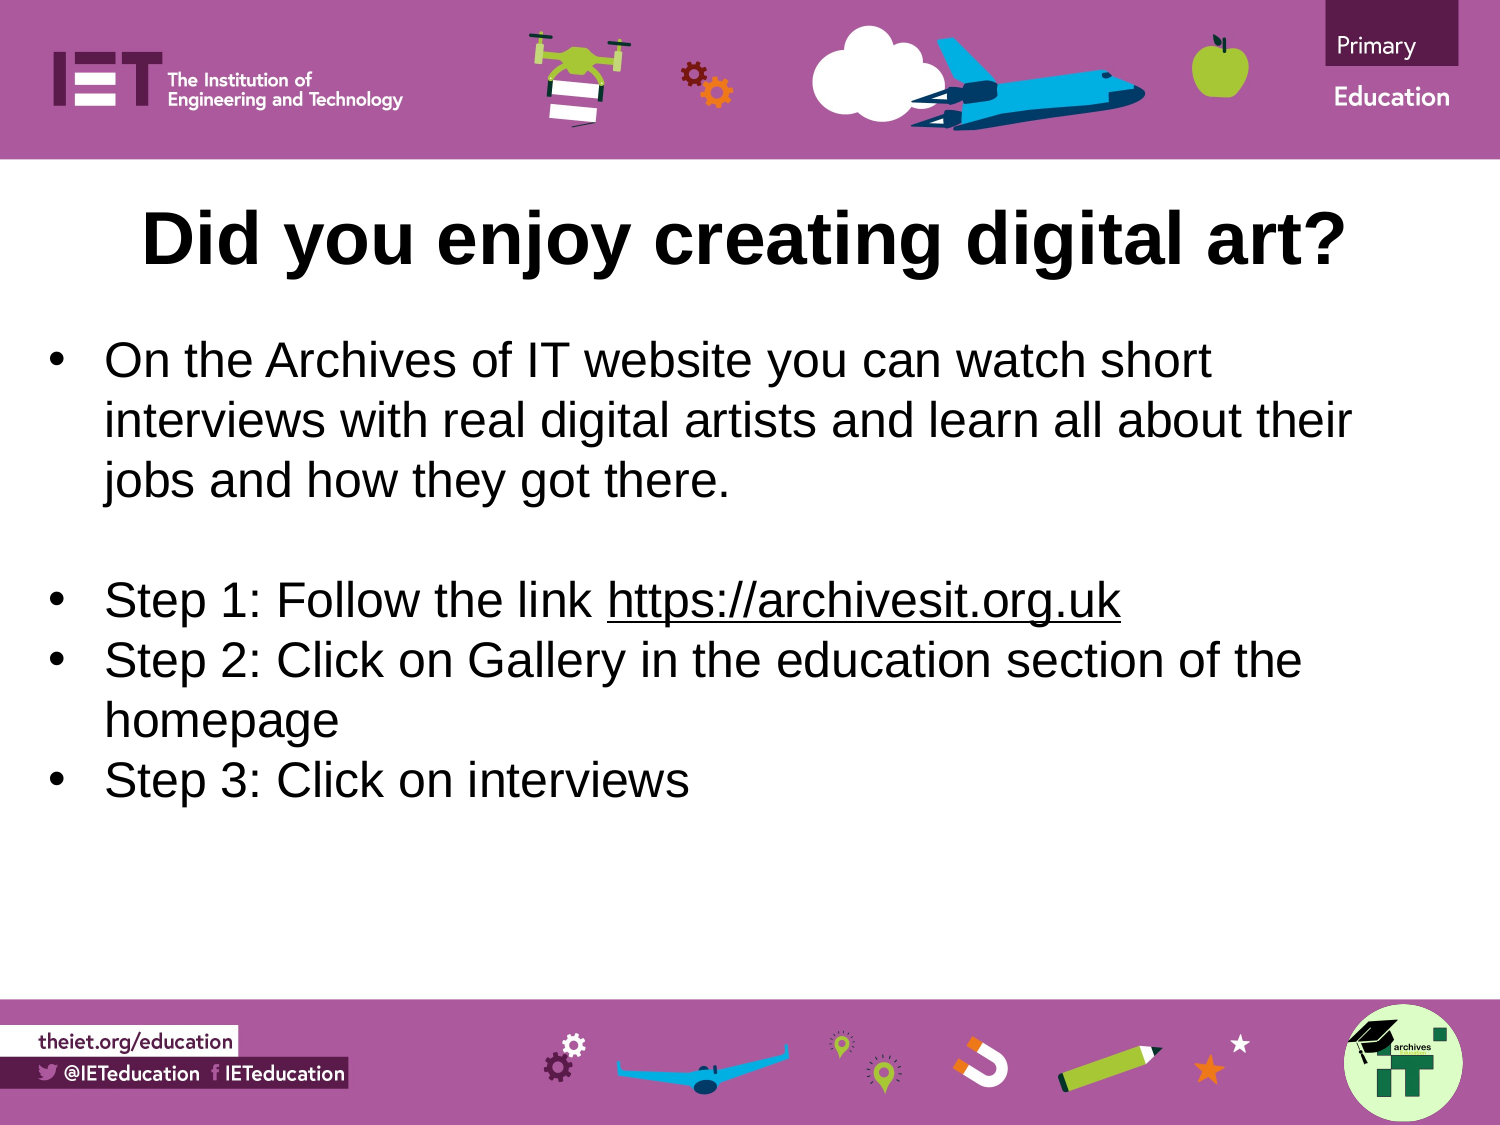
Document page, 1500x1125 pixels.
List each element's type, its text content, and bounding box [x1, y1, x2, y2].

text_box Did you enjoy creating digital art? [1, 184, 1491, 286]
text_box On the Archives of IT website you can watch short interviews with real digital artists and learn all about their jobs and how they got there. Step 1: Follow the link https://archivesit.org.uk Step 2: Click on Gallery in the education section of the homepage Step 3: Click on interviews [36, 322, 1424, 814]
picture [0, 0, 1500, 1125]
